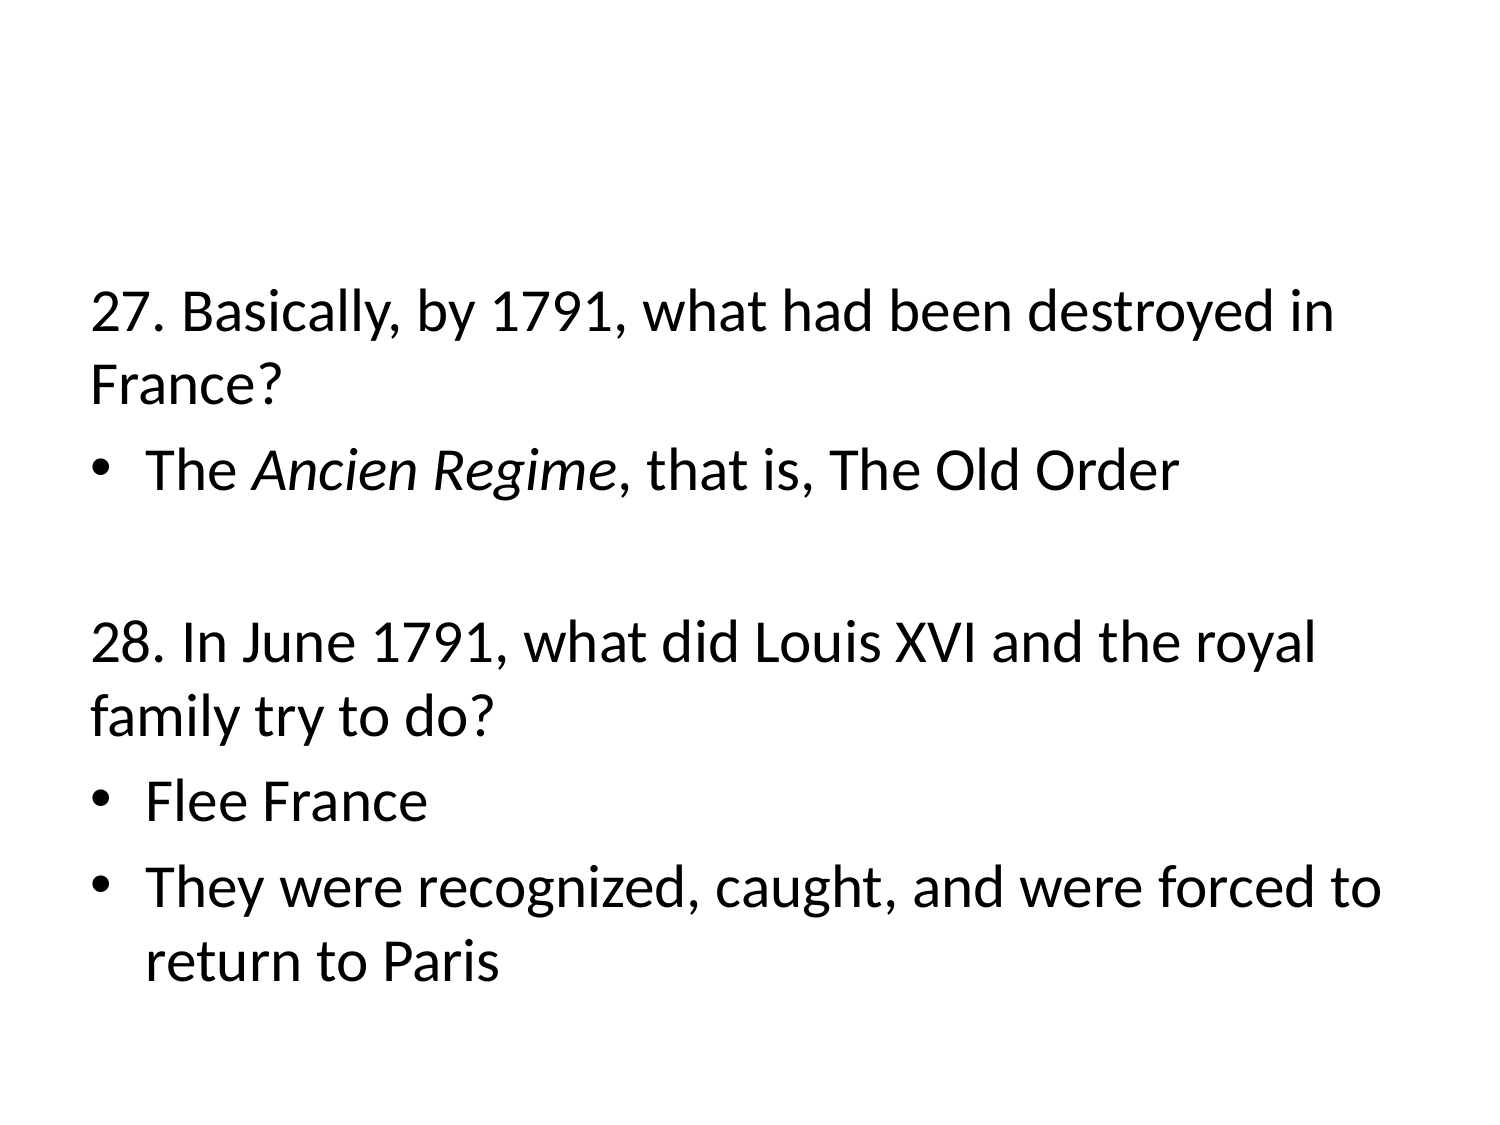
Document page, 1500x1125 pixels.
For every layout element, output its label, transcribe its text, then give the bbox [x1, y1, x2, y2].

list 27. Basically, by 1791, what had been destroyed in France? The Ancien Regime, that is, The Old Order 28. In June 1791, what did Louis XVI and the royal family try to do? Flee France They were recognized, caught, and were forced to return to Paris [75, 262, 1425, 1005]
